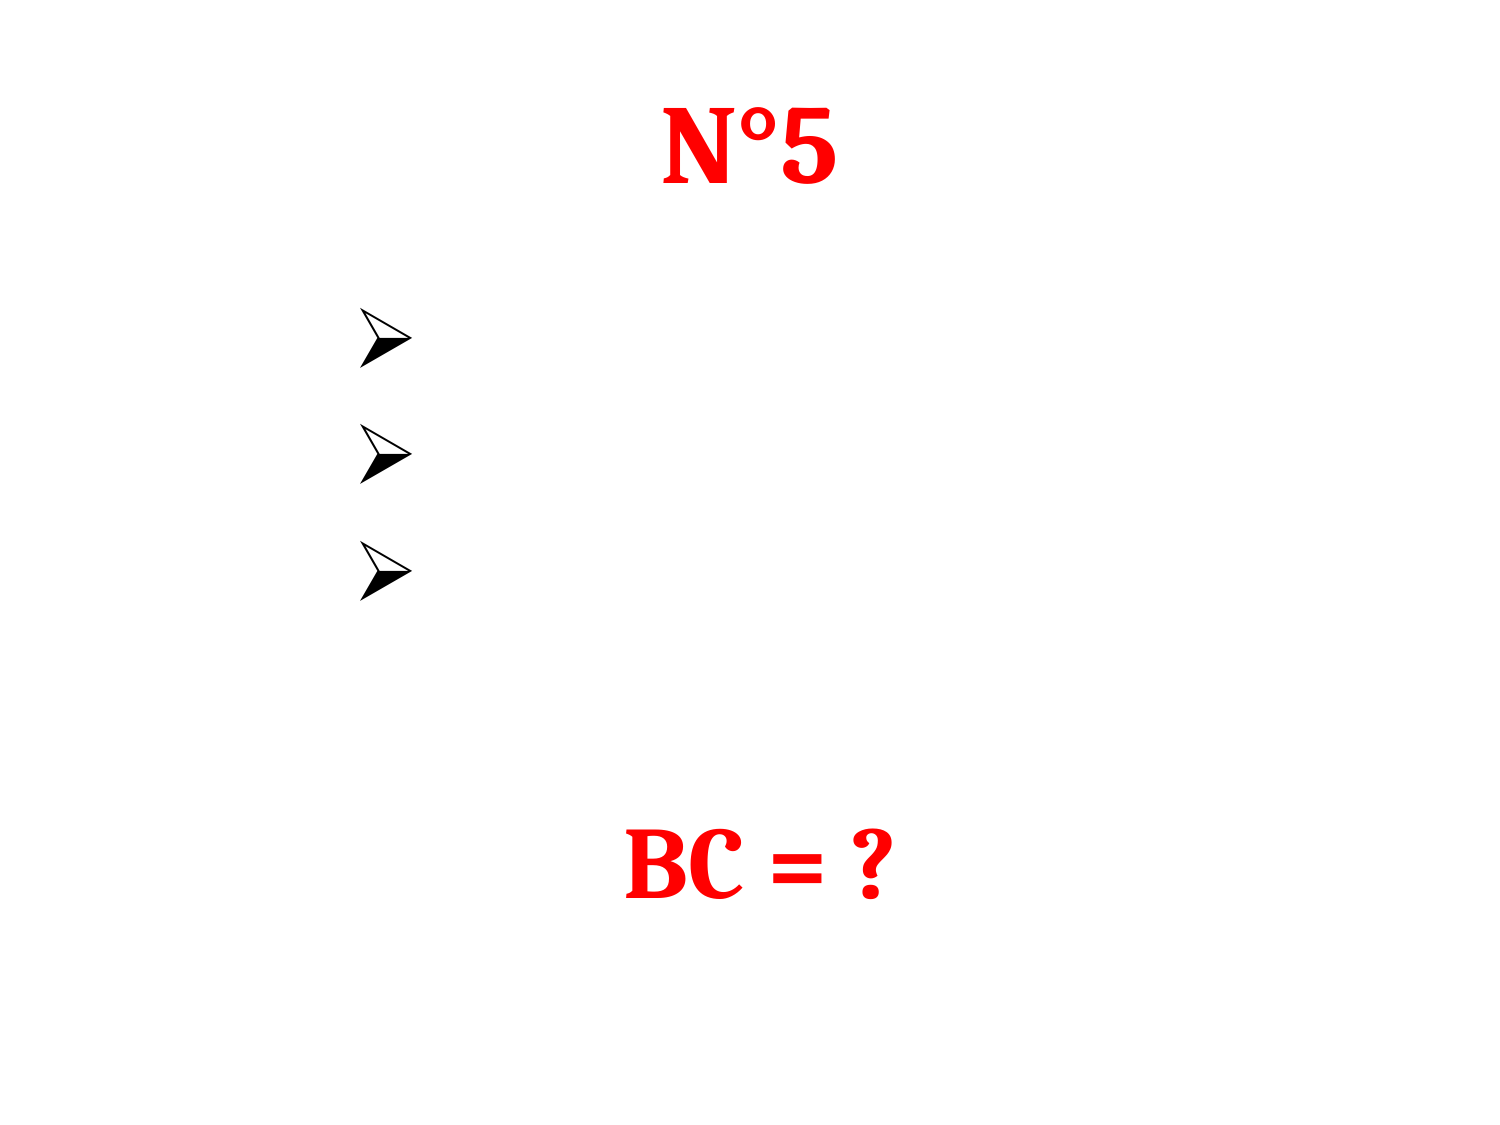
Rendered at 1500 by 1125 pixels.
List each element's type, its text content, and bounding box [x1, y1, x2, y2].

text_box N°5 [0, 63, 1500, 214]
